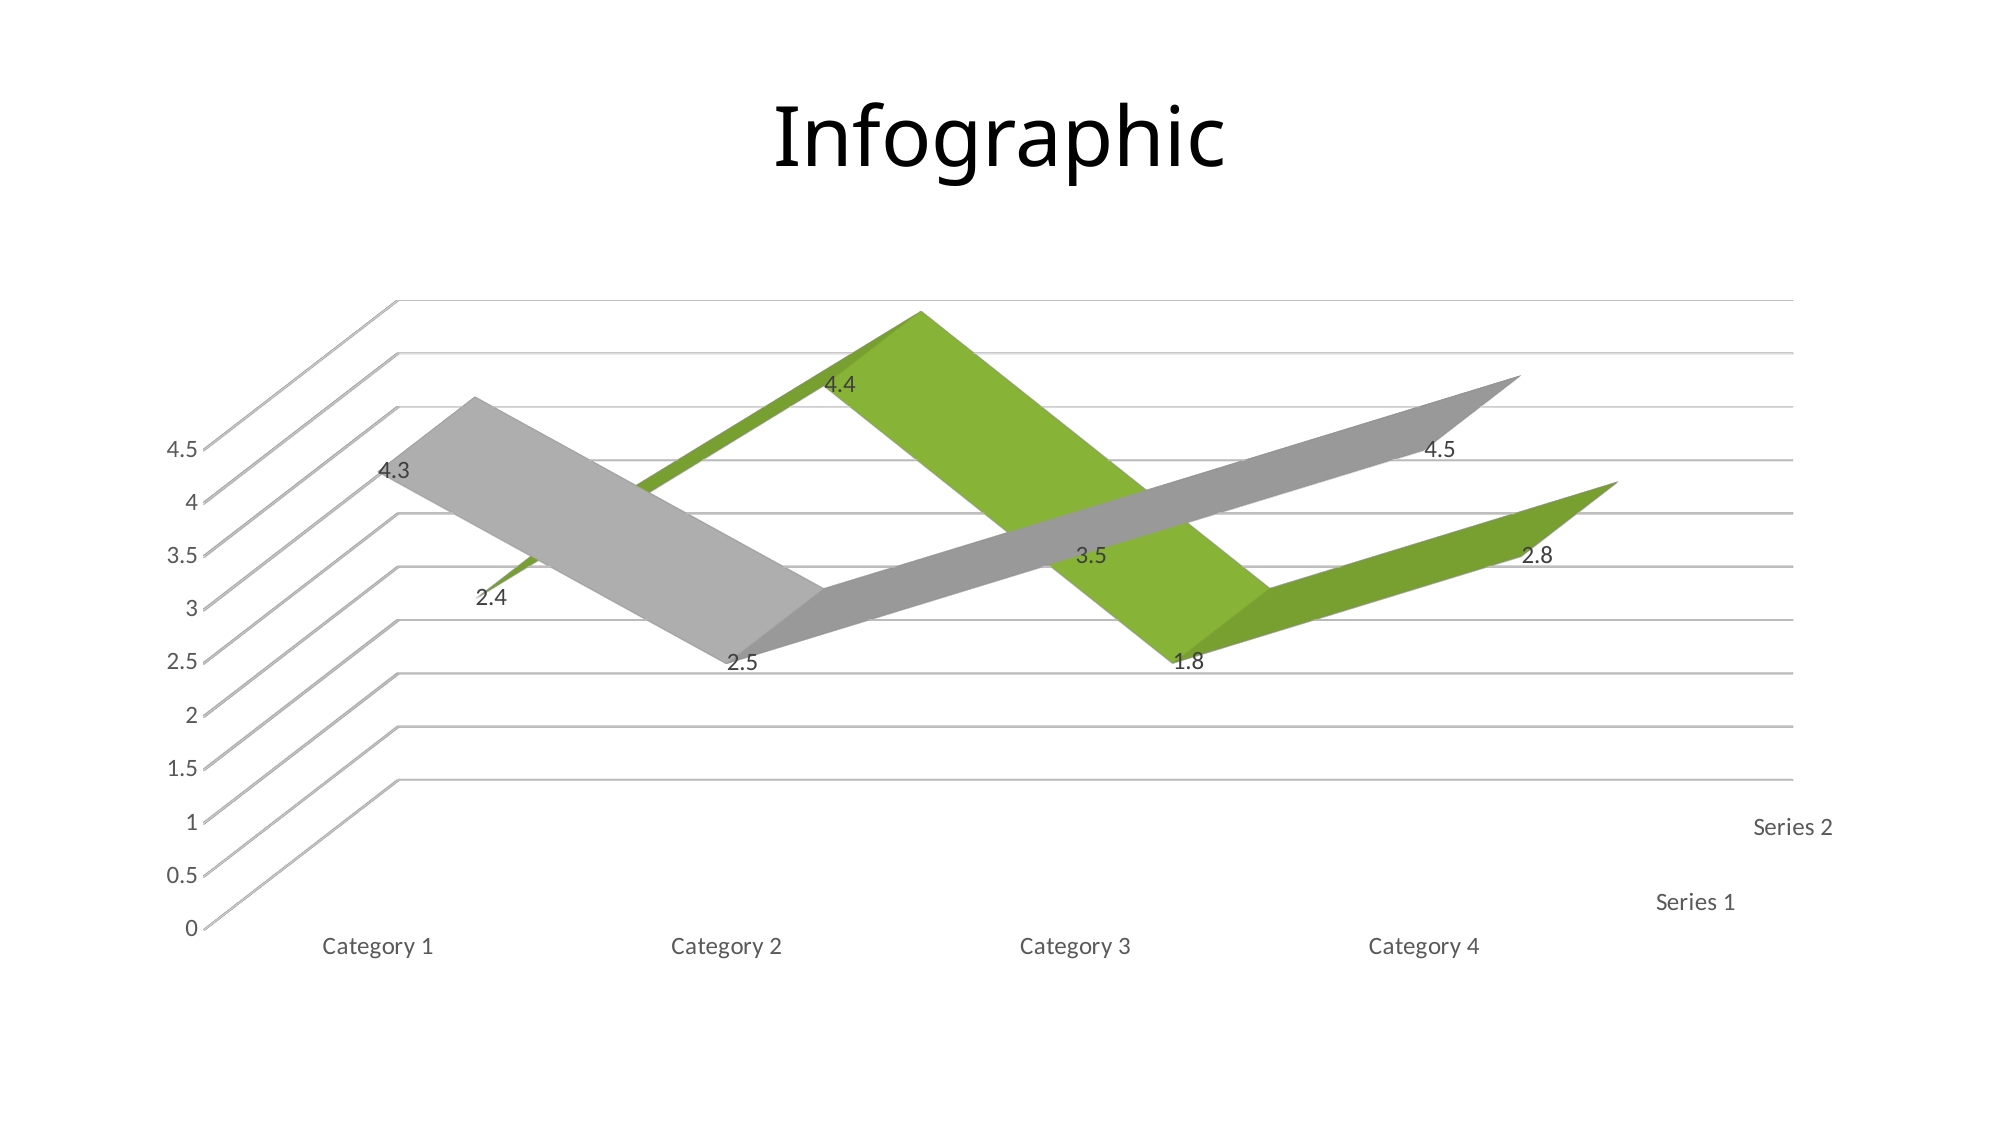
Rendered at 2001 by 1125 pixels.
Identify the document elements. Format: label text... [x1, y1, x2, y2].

chart [109, 287, 1891, 975]
text_box Infographic [758, 75, 1242, 191]
